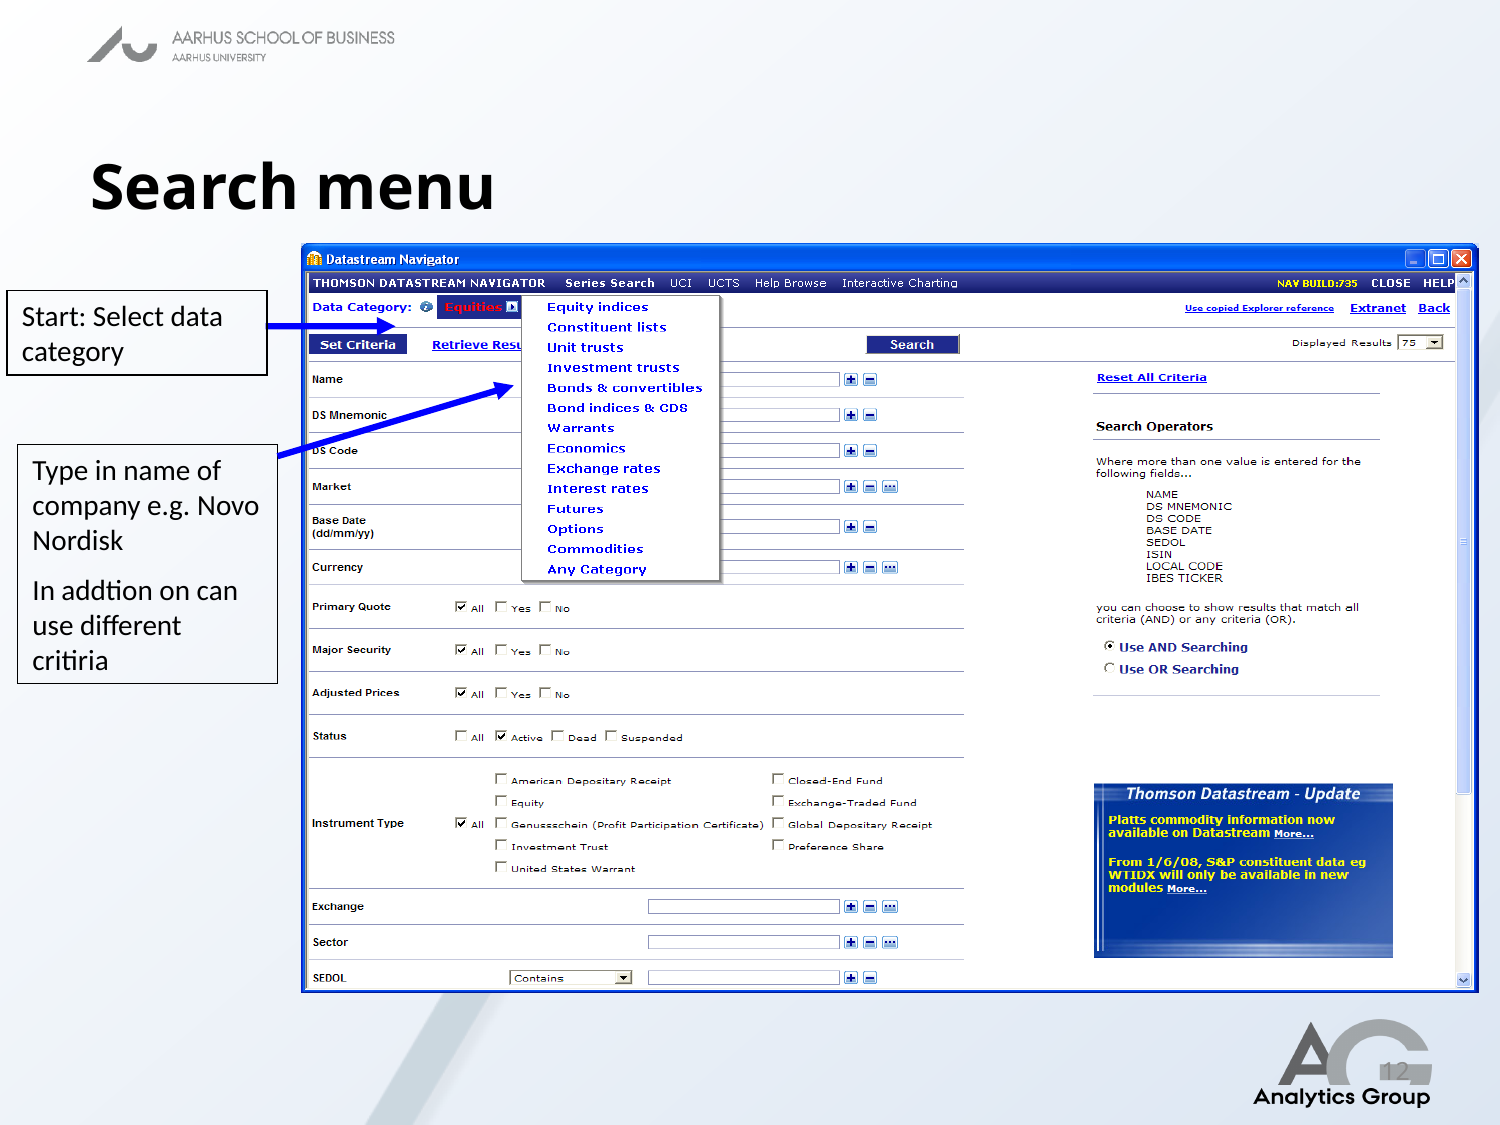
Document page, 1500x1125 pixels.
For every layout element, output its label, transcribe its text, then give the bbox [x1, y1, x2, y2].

picture [82, 23, 399, 66]
title Search menu [75, 137, 1425, 233]
text_box Type in name of company e.g. Novo Nordisk In addtion on can use different critiria [17, 444, 278, 684]
picture [300, 243, 1479, 993]
slide_number 12 [1074, 1042, 1425, 1103]
text_box Start: Select data category [7, 290, 267, 375]
